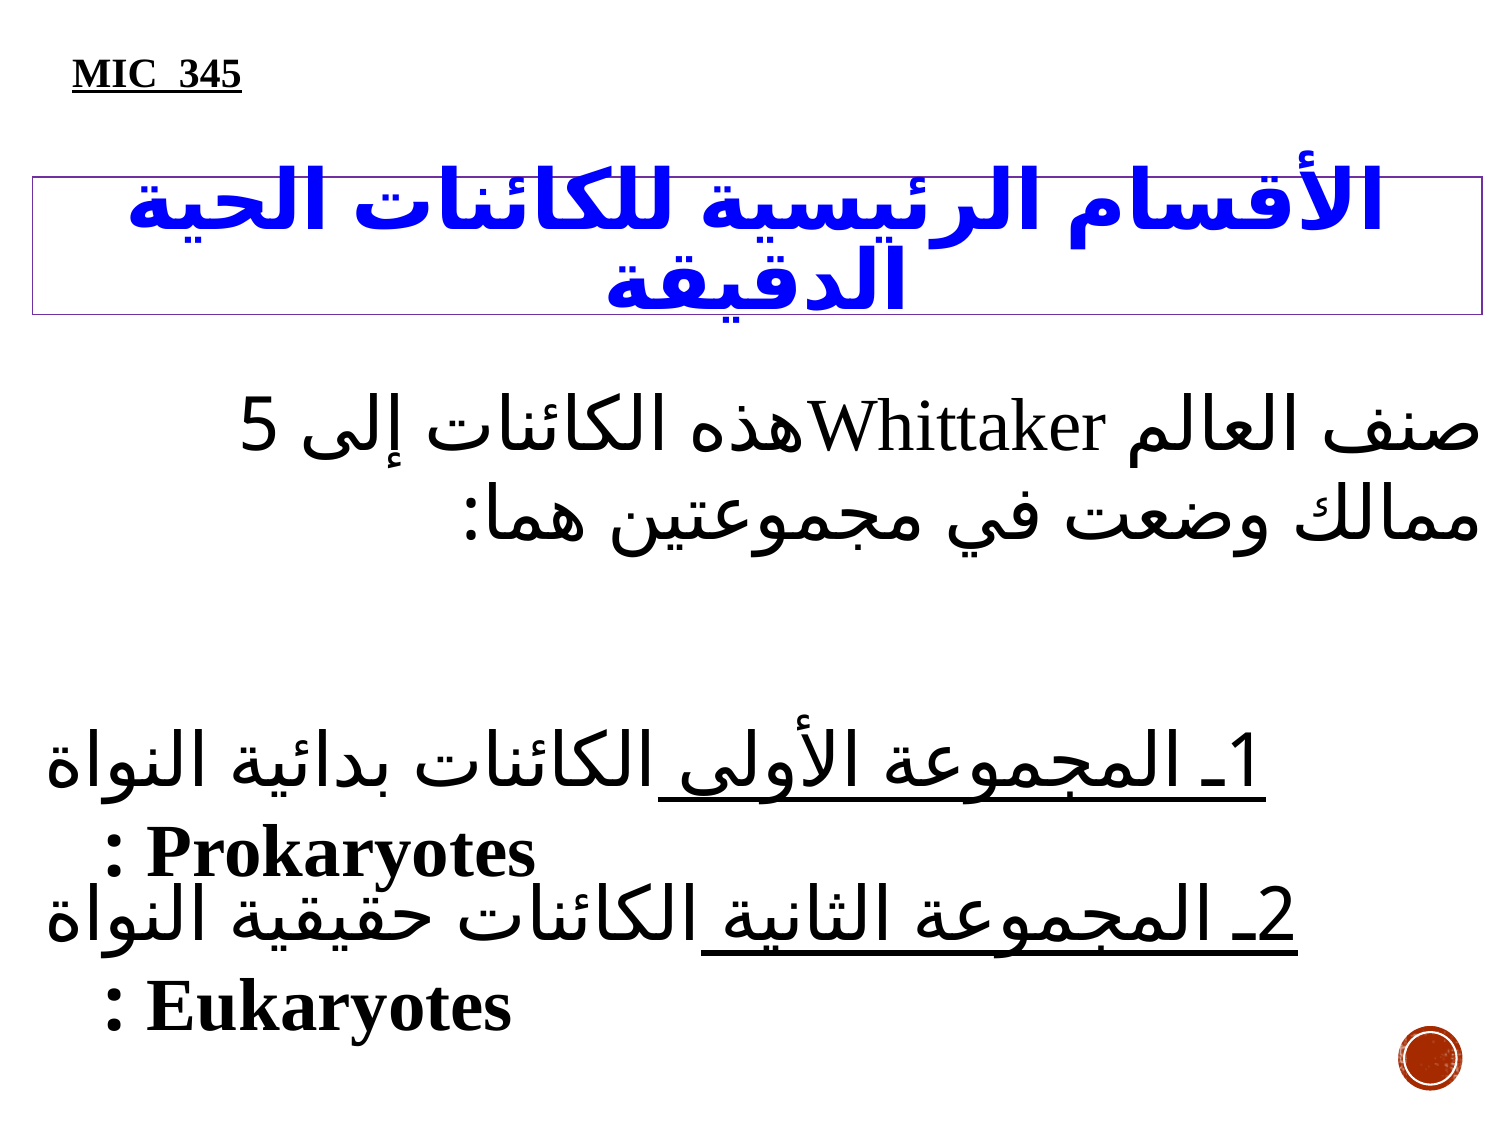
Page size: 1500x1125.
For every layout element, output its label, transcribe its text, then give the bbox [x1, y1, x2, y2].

text_box الأقسام الرئيسية للكائنات الحية الدقيقة [32, 176, 1483, 315]
text_box 2ـ المجموعة الثانية الكائنات حقيقية النواة Eukaryotes : [29, 857, 1500, 1035]
text_box 1ـ المجموعة الأولى الكائنات بدائية النواة Prokaryotes : [29, 704, 1500, 857]
text_box MIC 345 [57, 7, 1500, 145]
text_box صنف العالم Whittakerهذه الكائنات إلى 5 ممالك وضعت في مجموعتين هما: [12, 367, 1500, 569]
